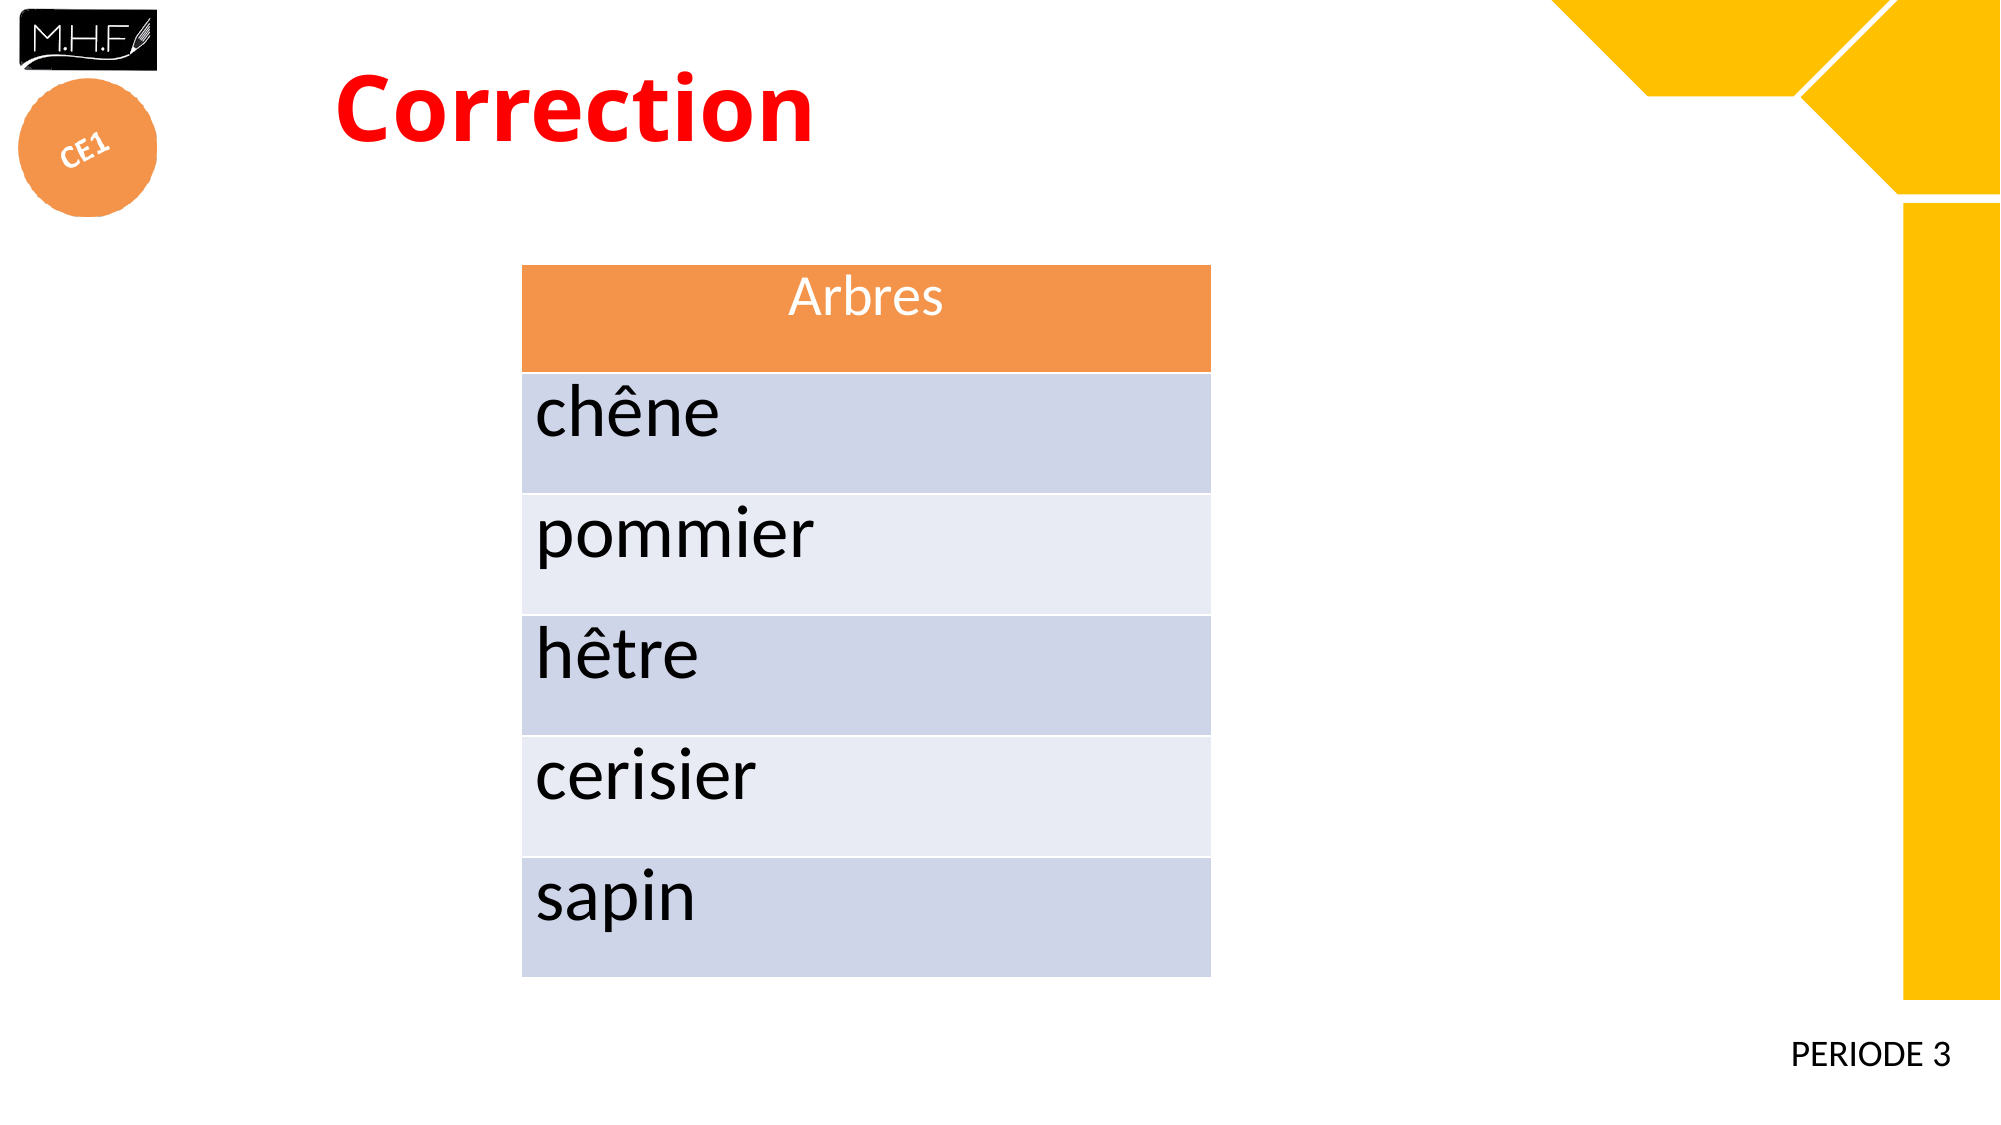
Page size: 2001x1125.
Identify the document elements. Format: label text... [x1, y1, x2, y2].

table_cell hêtre [522, 616, 1211, 735]
picture [18, 78, 157, 218]
title Correction [318, 3, 1865, 221]
text_box PERIODE 3 [1362, 1021, 1967, 1125]
table_header Arbres [522, 265, 1211, 372]
table_cell sapin [522, 858, 1211, 977]
text_box [1902, 202, 2000, 1001]
text_box [1549, 0, 1892, 98]
table_cell chêne [522, 374, 1211, 493]
picture [16, 7, 157, 74]
text_box [1799, 0, 2000, 196]
table_cell cerisier [522, 737, 1211, 856]
table_cell pommier [522, 495, 1211, 614]
